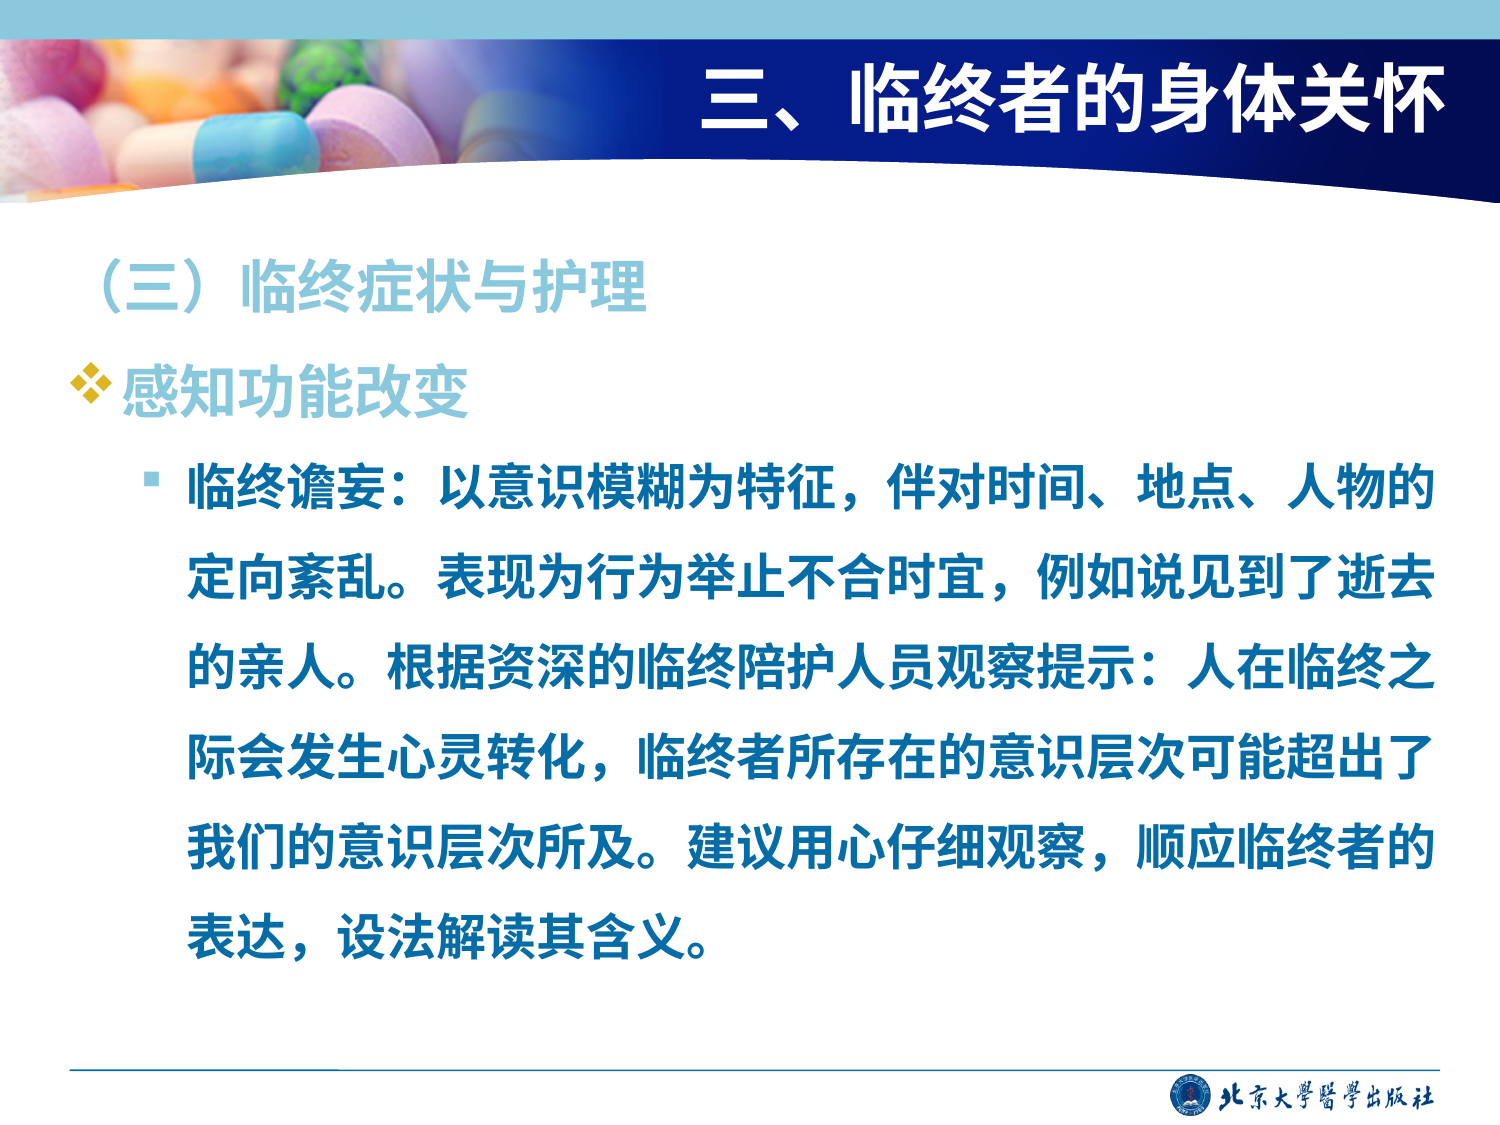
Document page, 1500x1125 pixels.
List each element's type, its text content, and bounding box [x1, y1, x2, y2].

picture [0, 40, 1500, 203]
title 三、临终者的身体关怀 [137, 49, 1463, 143]
picture [1170, 1074, 1436, 1118]
list （三）临终症状与护理 感知功能改变 临终谵妄：以意识模糊为特征，伴对时间、地点、人物的定向紊乱。表现为行为举止不合时宜，例如说见到了逝去的亲人。根据资深的临终陪护人员观察提示：人在临终之际会发生心灵转化，临终者所存在的意识层次可能超出了我们的意识层次所及。建议用心仔细观察，顺应临终者的表达，设法解读其含义。 [49, 207, 1463, 1071]
